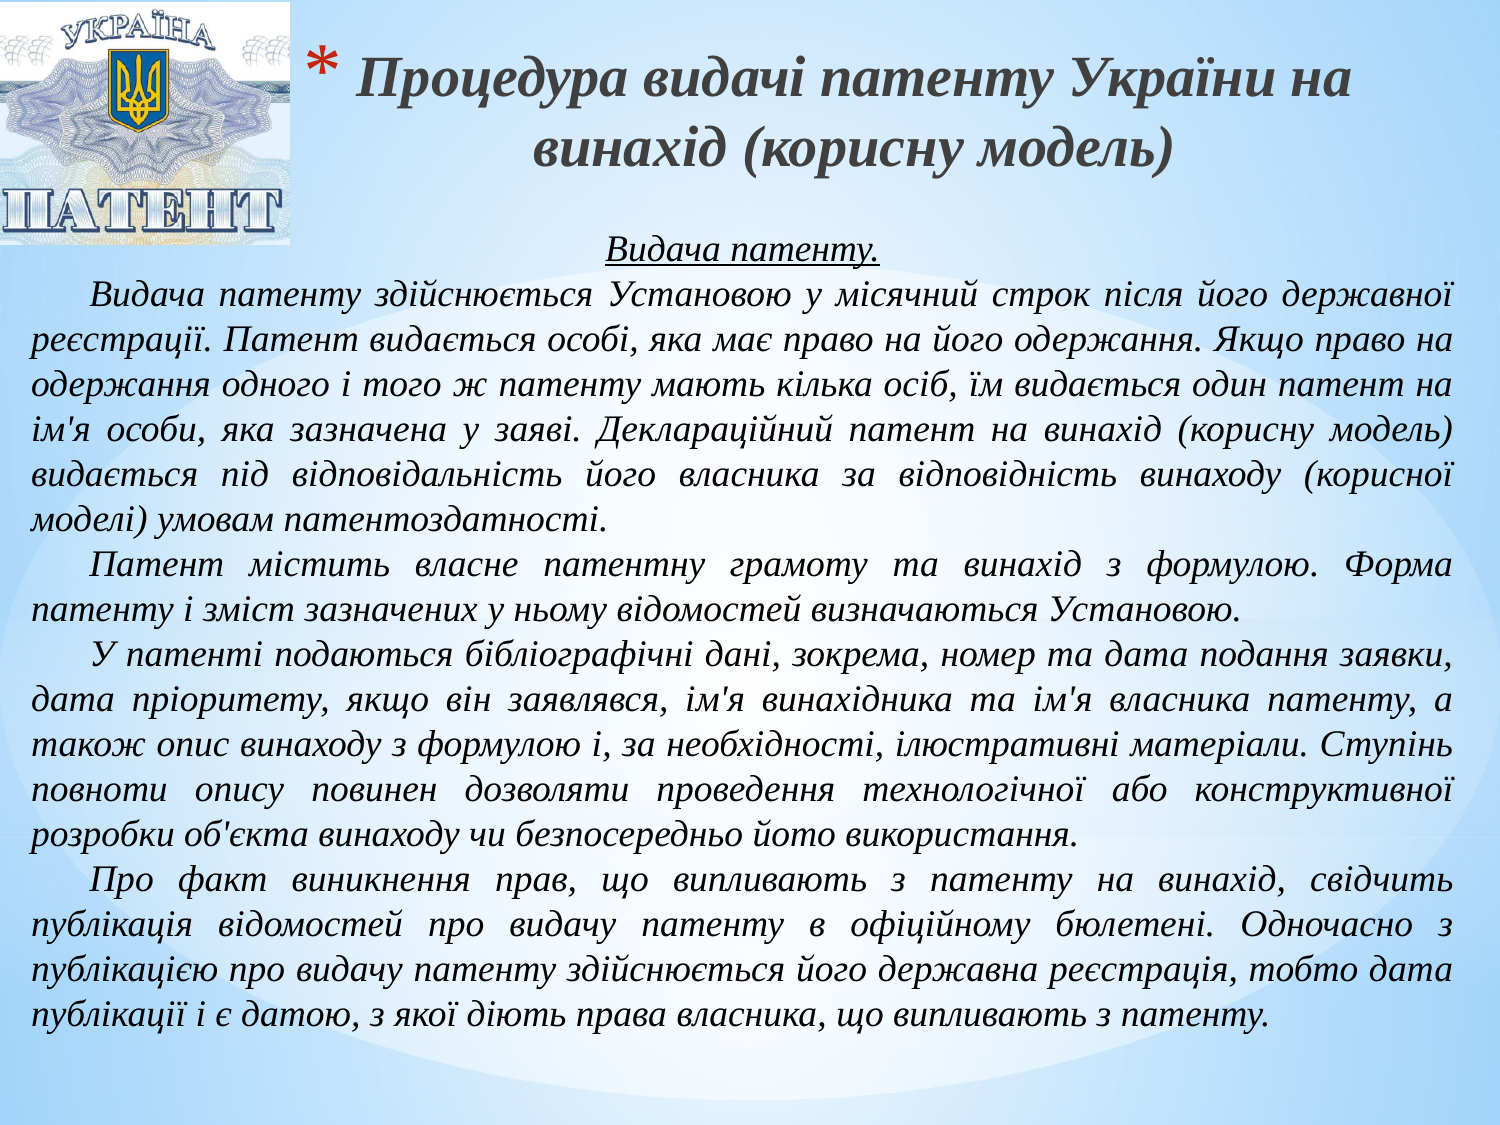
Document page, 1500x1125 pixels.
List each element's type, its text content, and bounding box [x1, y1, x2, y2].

text_box Видача патенту. Видача патенту здійснюється Установою у місячний строк після його державної реєстрації. Патент видається особі, яка має право на його одержання. Якщо право на одержання одного і того ж патенту мають кілька осіб, їм видається один патент на ім'я особи, яка зазначена у заяві. Деклараційний патент на винахід (корисну модель) видається під відповідальність його власника за відповідність винаходу (корисної моделі) умовам патентоздатності. Патент містить власне патентну грамоту та винахід з формулою. Форма патенту і зміст зазначених у ньому відомостей визначаються Установою. У патенті подаються бібліографічні дані, зокрема, номер та дата подання заявки, дата пріоритету, якщо він заявлявся, ім'я винахідника та ім'я власника патенту, а також опис винаходу з формулою і, за необхідності, ілюстративні матеріали. Ступінь повноти опису повинен дозволяти проведення технологічної або конструктивної розробки об'єкта винаходу чи безпосередньо йото використання. Про факт виникнення прав, що випливають з патенту на винахід, свідчить публікація відомостей про видачу патенту в офіційному бюлетені. Одночасно з публікацією про видачу патенту здійснюється його державна реєстрація, тобто дата публікації і є датою, з якої діють права власника, що випливають з патенту. [16, 216, 1470, 1042]
text_box Процедура видачі патенту України на винахід (корисну модель) [295, 30, 1427, 171]
picture [0, 2, 290, 245]
